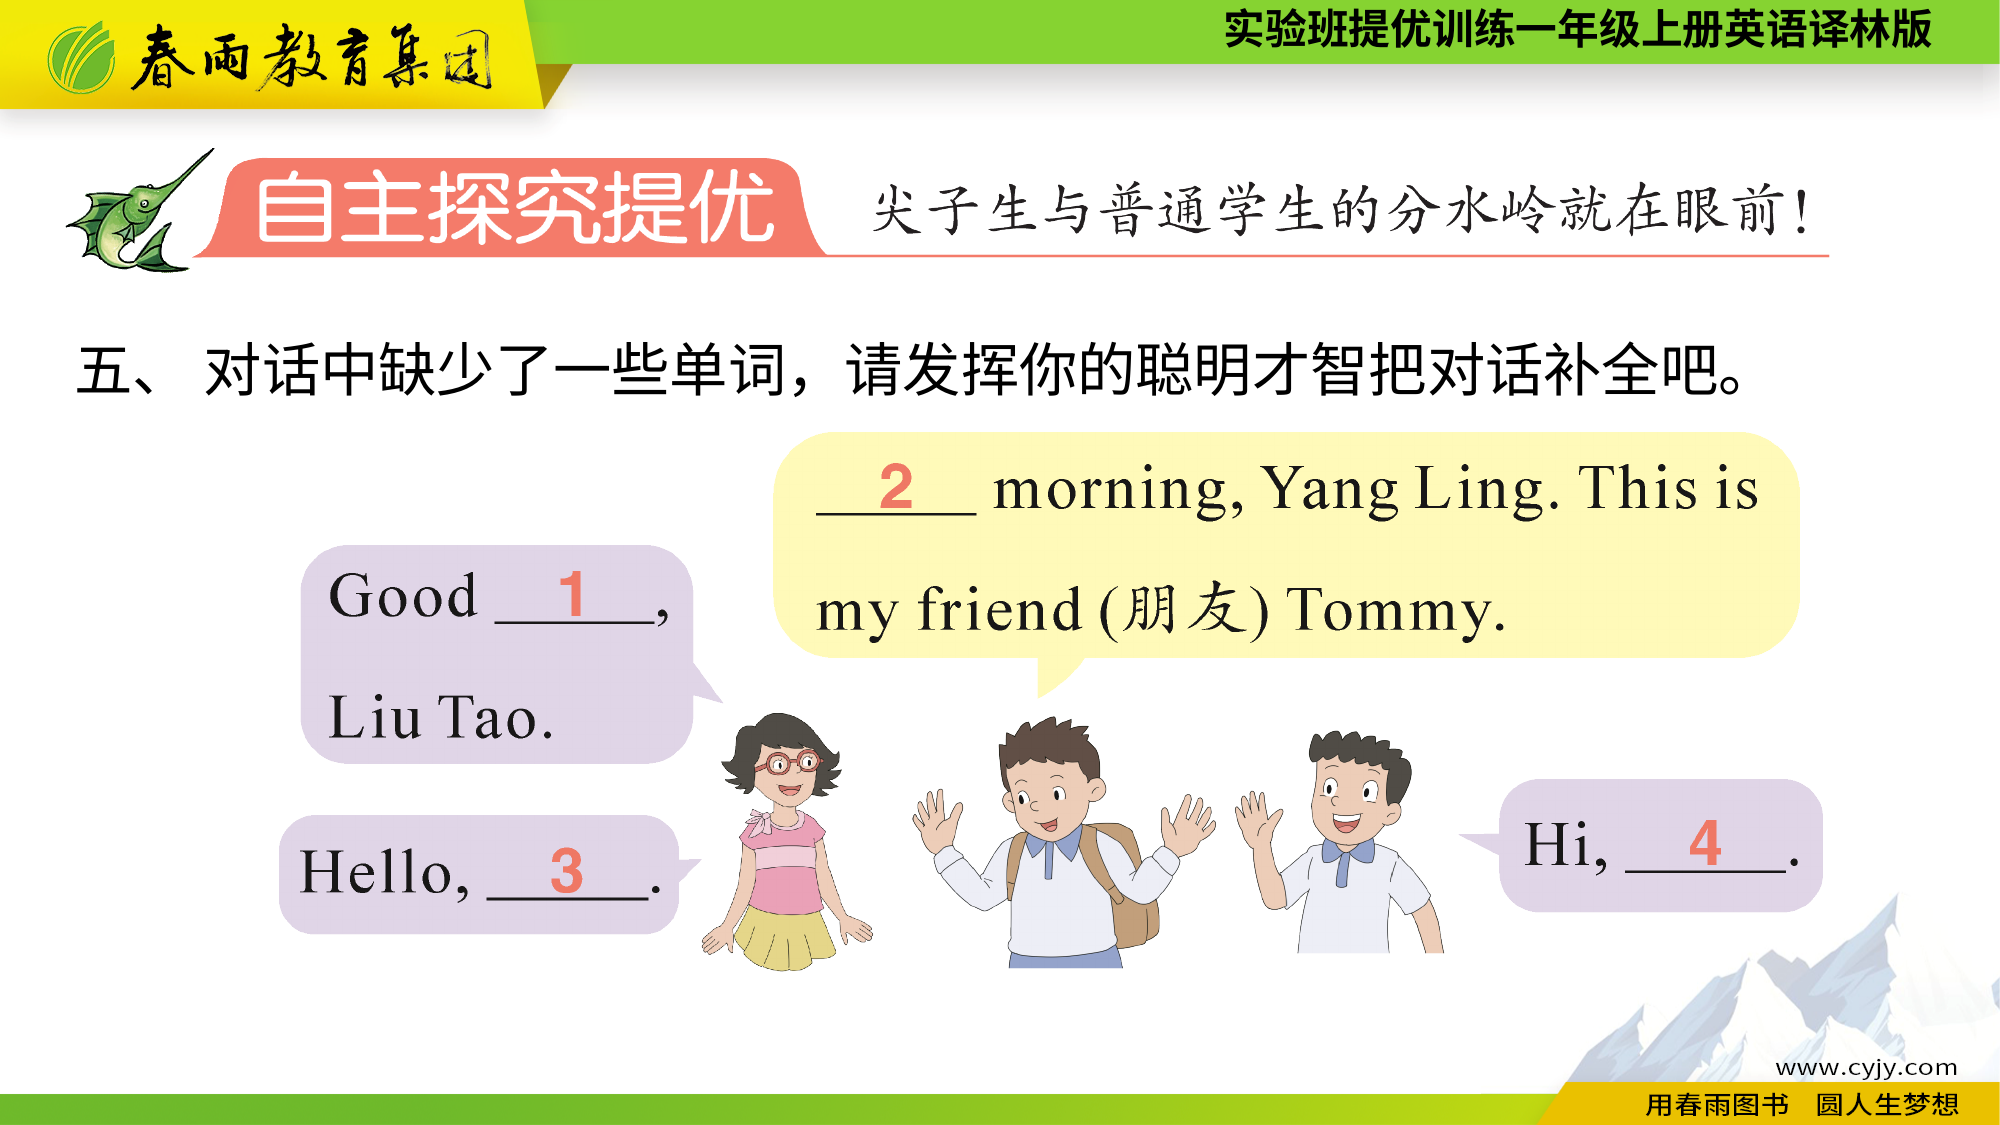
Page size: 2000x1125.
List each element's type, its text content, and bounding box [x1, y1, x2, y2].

list 五、 对话中缺少了一些单词，请发挥你的聪明才智把对话补全吧。 [59, 290, 1944, 399]
picture [0, 0, 2000, 1125]
